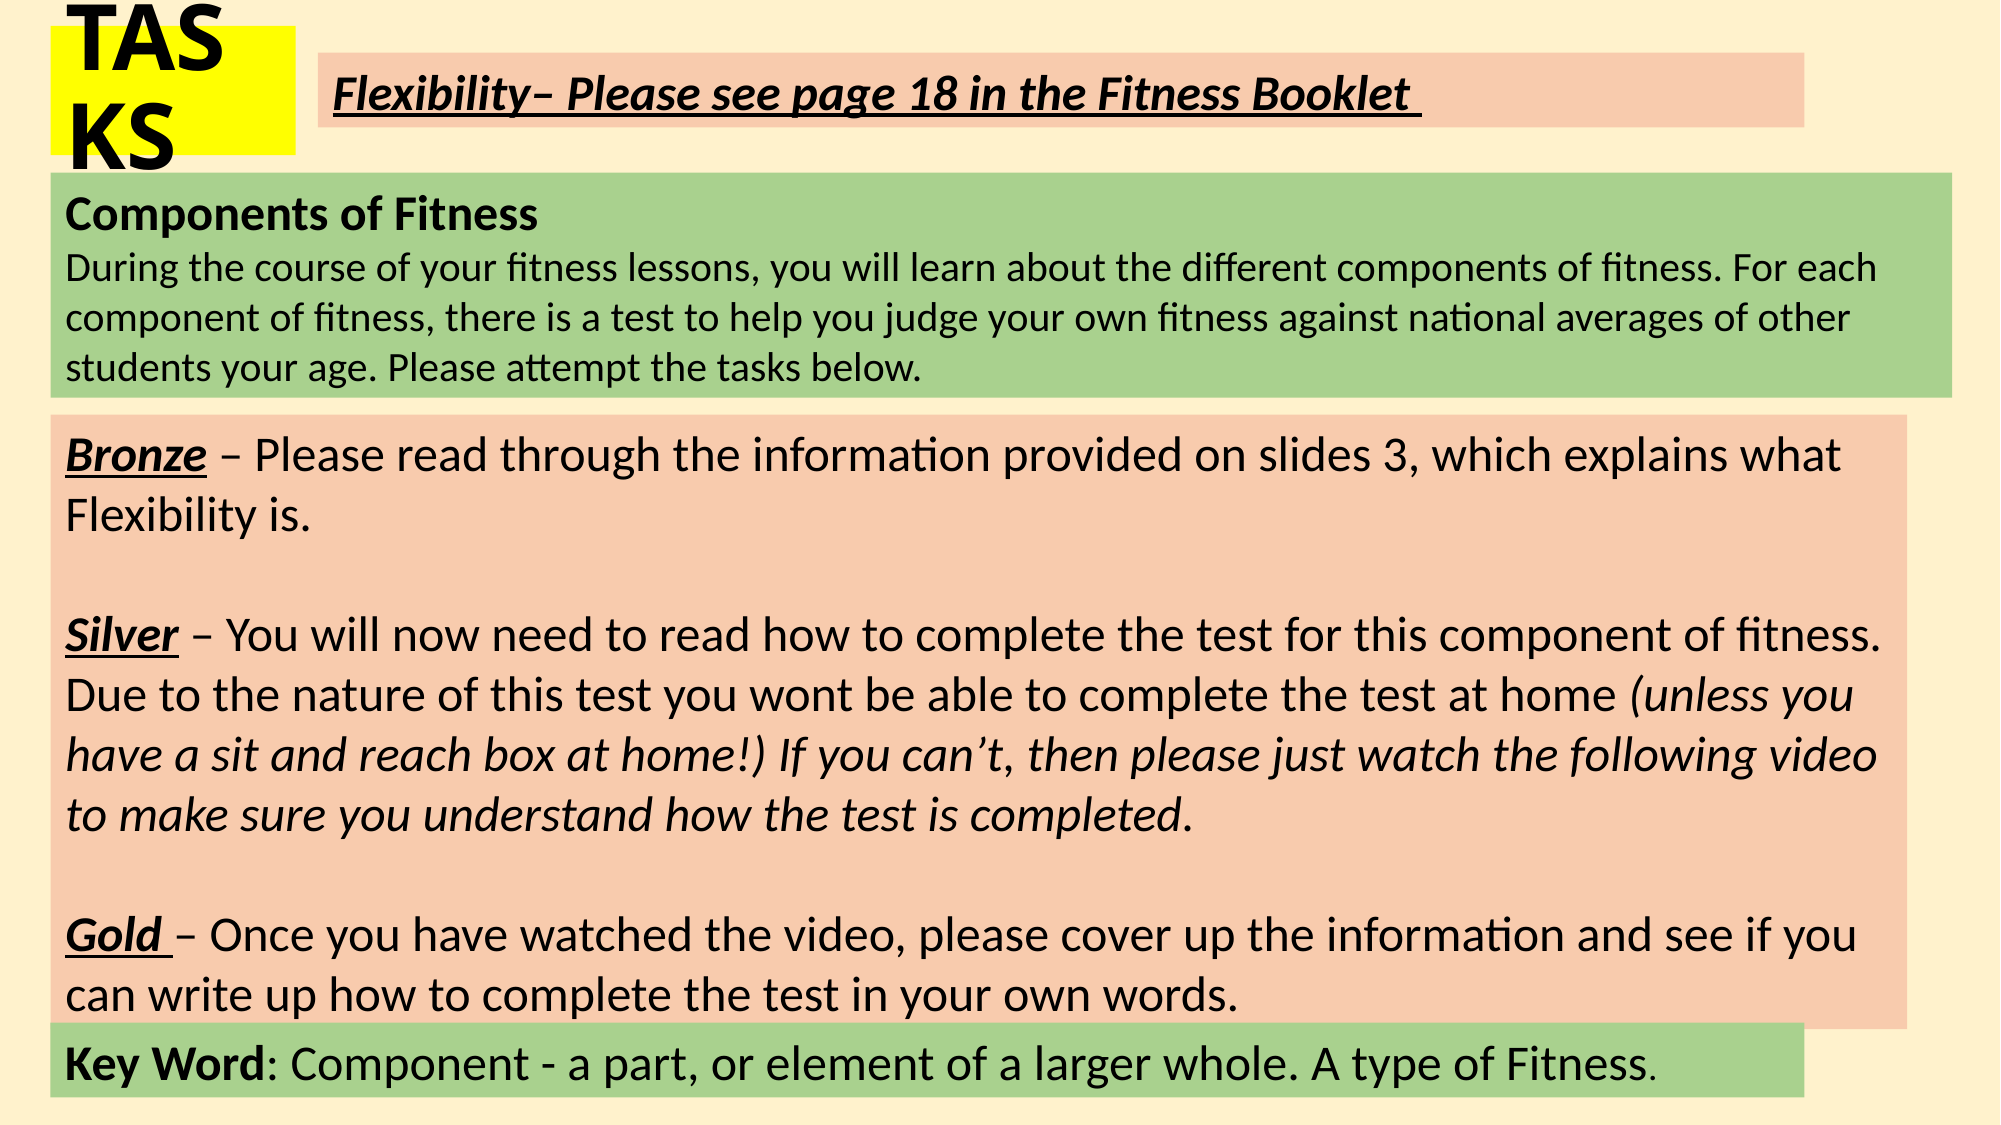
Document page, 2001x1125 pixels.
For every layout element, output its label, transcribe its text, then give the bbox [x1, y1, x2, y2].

text_box Components of Fitness During the course of your fitness lessons, you will learn about the different components of fitness. For each component of fitness, there is a test to help you judge your own fitness against national averages of other students your age. Please attempt the tasks below. [50, 172, 1953, 398]
text_box Bronze – Please read through the information provided on slides 3, which explains what Flexibility is. Silver – You will now need to read how to complete the test for this component of fitness. Due to the nature of this test you wont be able to complete the test at home (unless you have a sit and reach box at home!) If you can’t, then please just watch the following video to make sure you understand how the test is completed. Gold – Once you have watched the video, please cover up the information and see if you can write up how to complete the test in your own words. [50, 414, 1908, 1030]
text_box Key Word: Component - a part, or element of a larger whole. A type of Fitness. [50, 1022, 1805, 1098]
title TASKS [50, 25, 296, 156]
text_box Flexibility– Please see page 18 in the Fitness Booklet [317, 52, 1805, 128]
